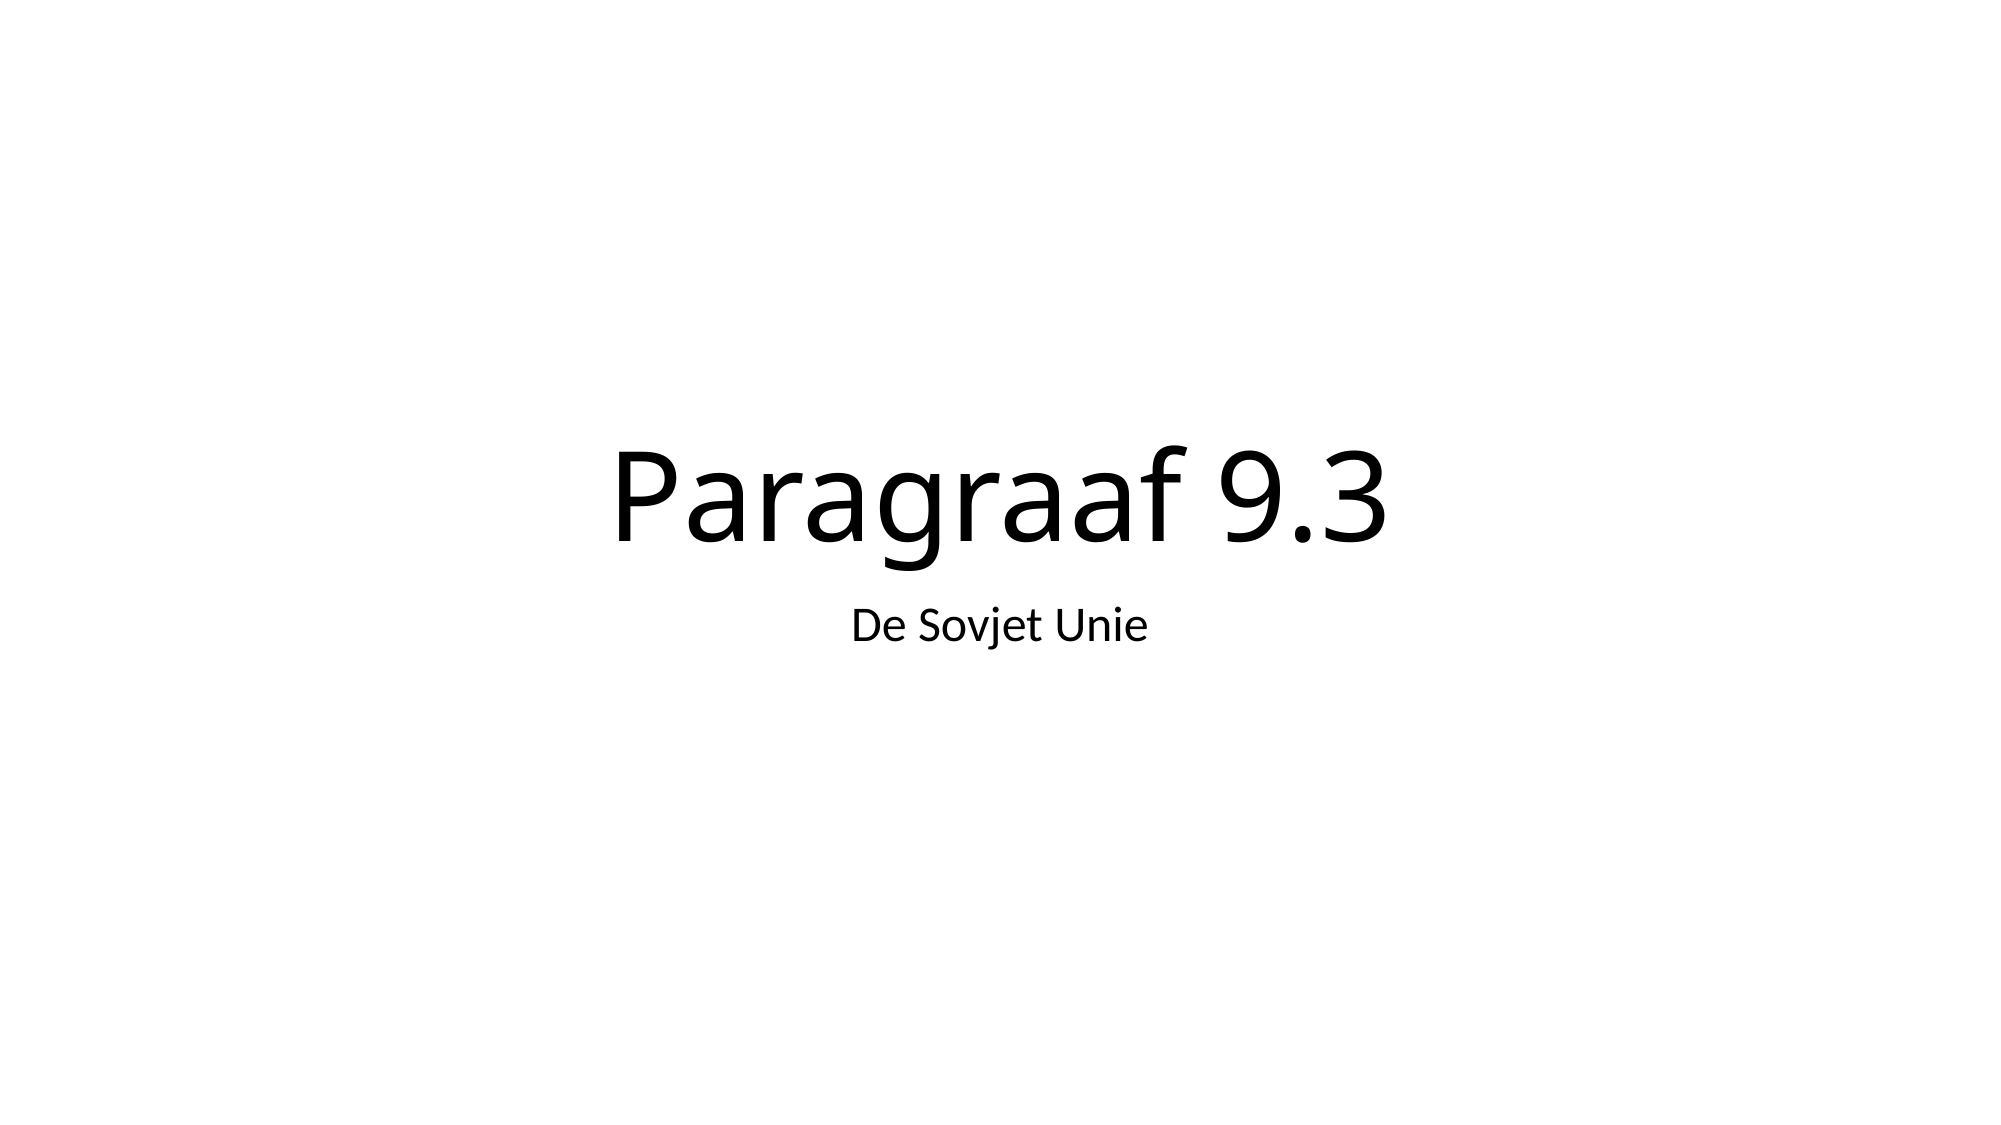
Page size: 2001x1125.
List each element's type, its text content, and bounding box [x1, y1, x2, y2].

subtitle De Sovjet Unie [249, 590, 1750, 863]
title Paragraaf 9.3 [249, 184, 1750, 576]
